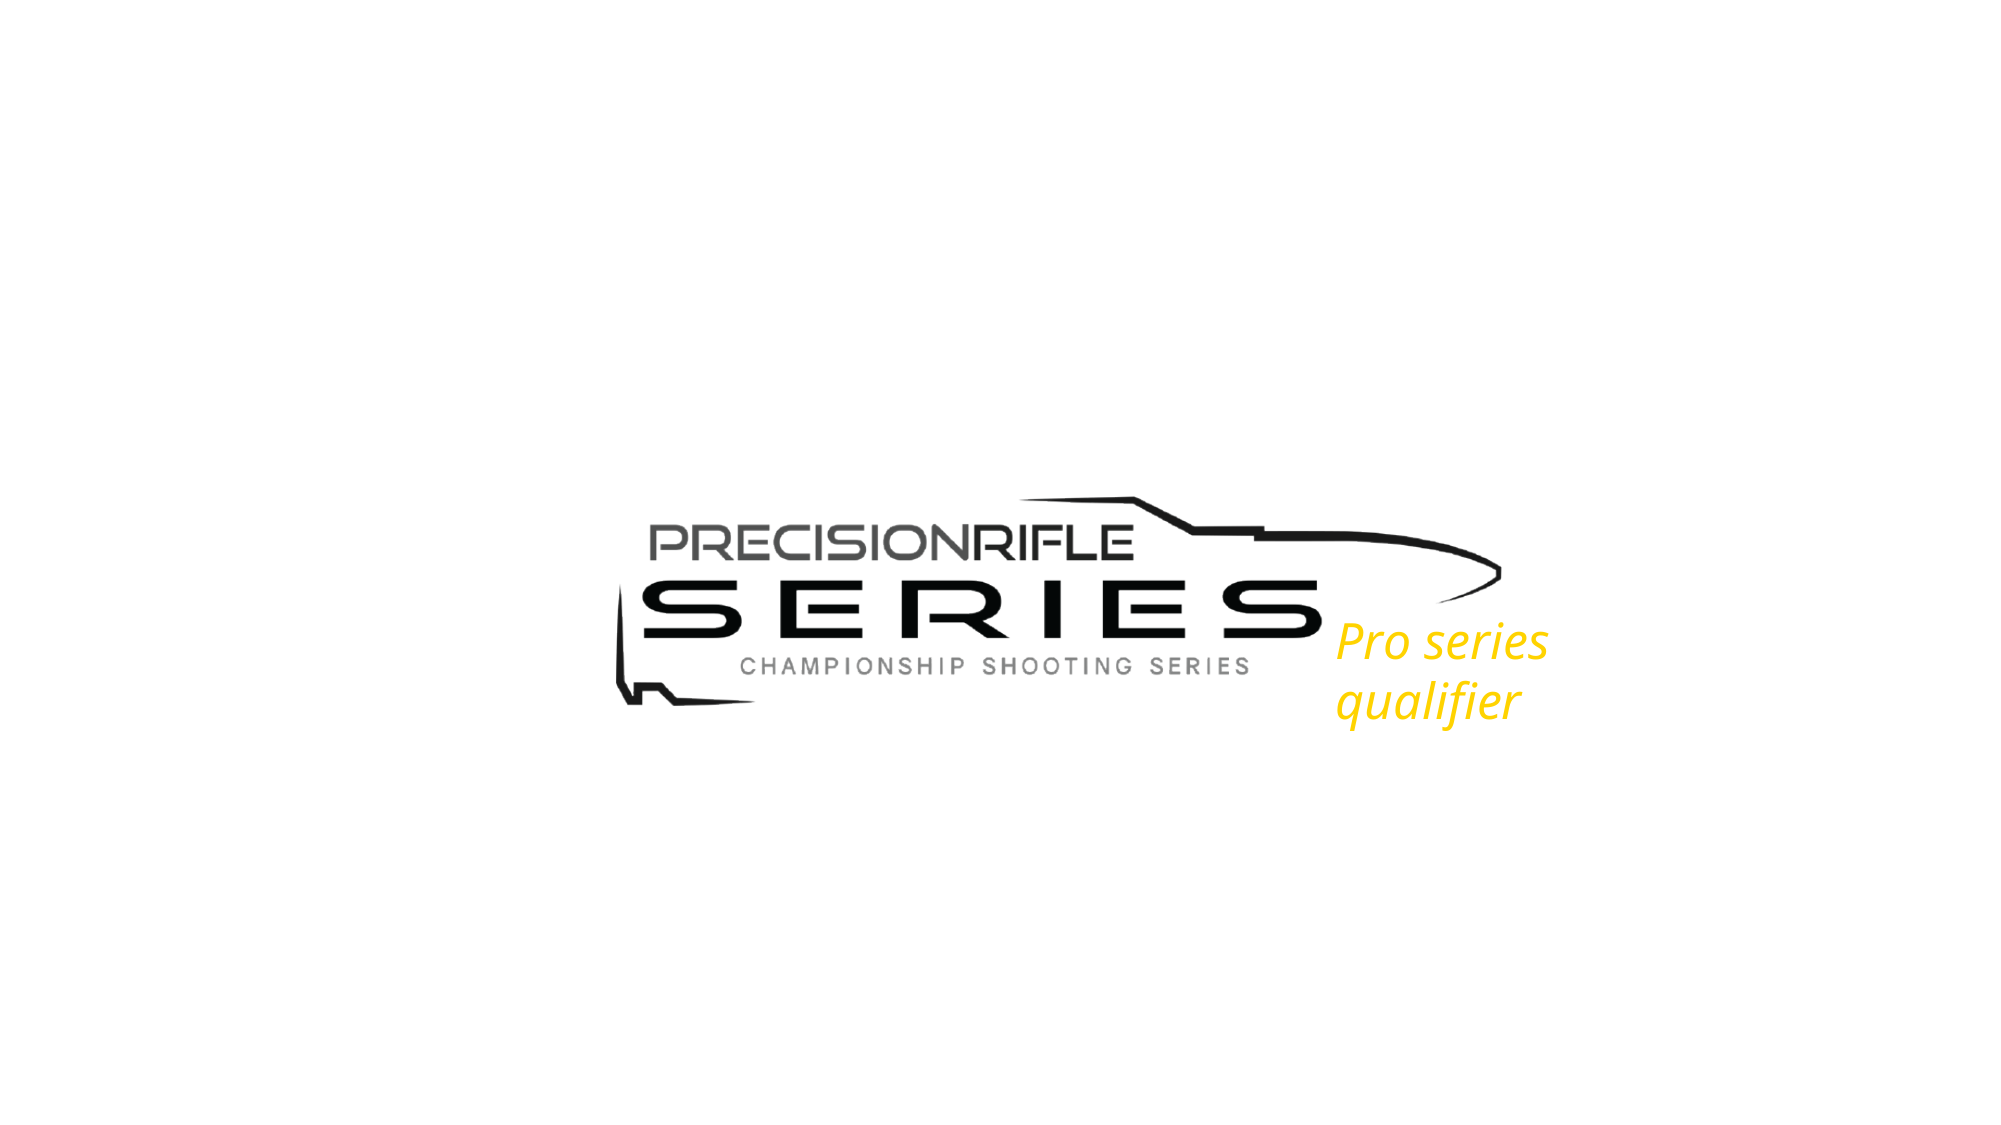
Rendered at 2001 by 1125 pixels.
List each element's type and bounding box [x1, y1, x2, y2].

text_box [604, 483, 1734, 739]
